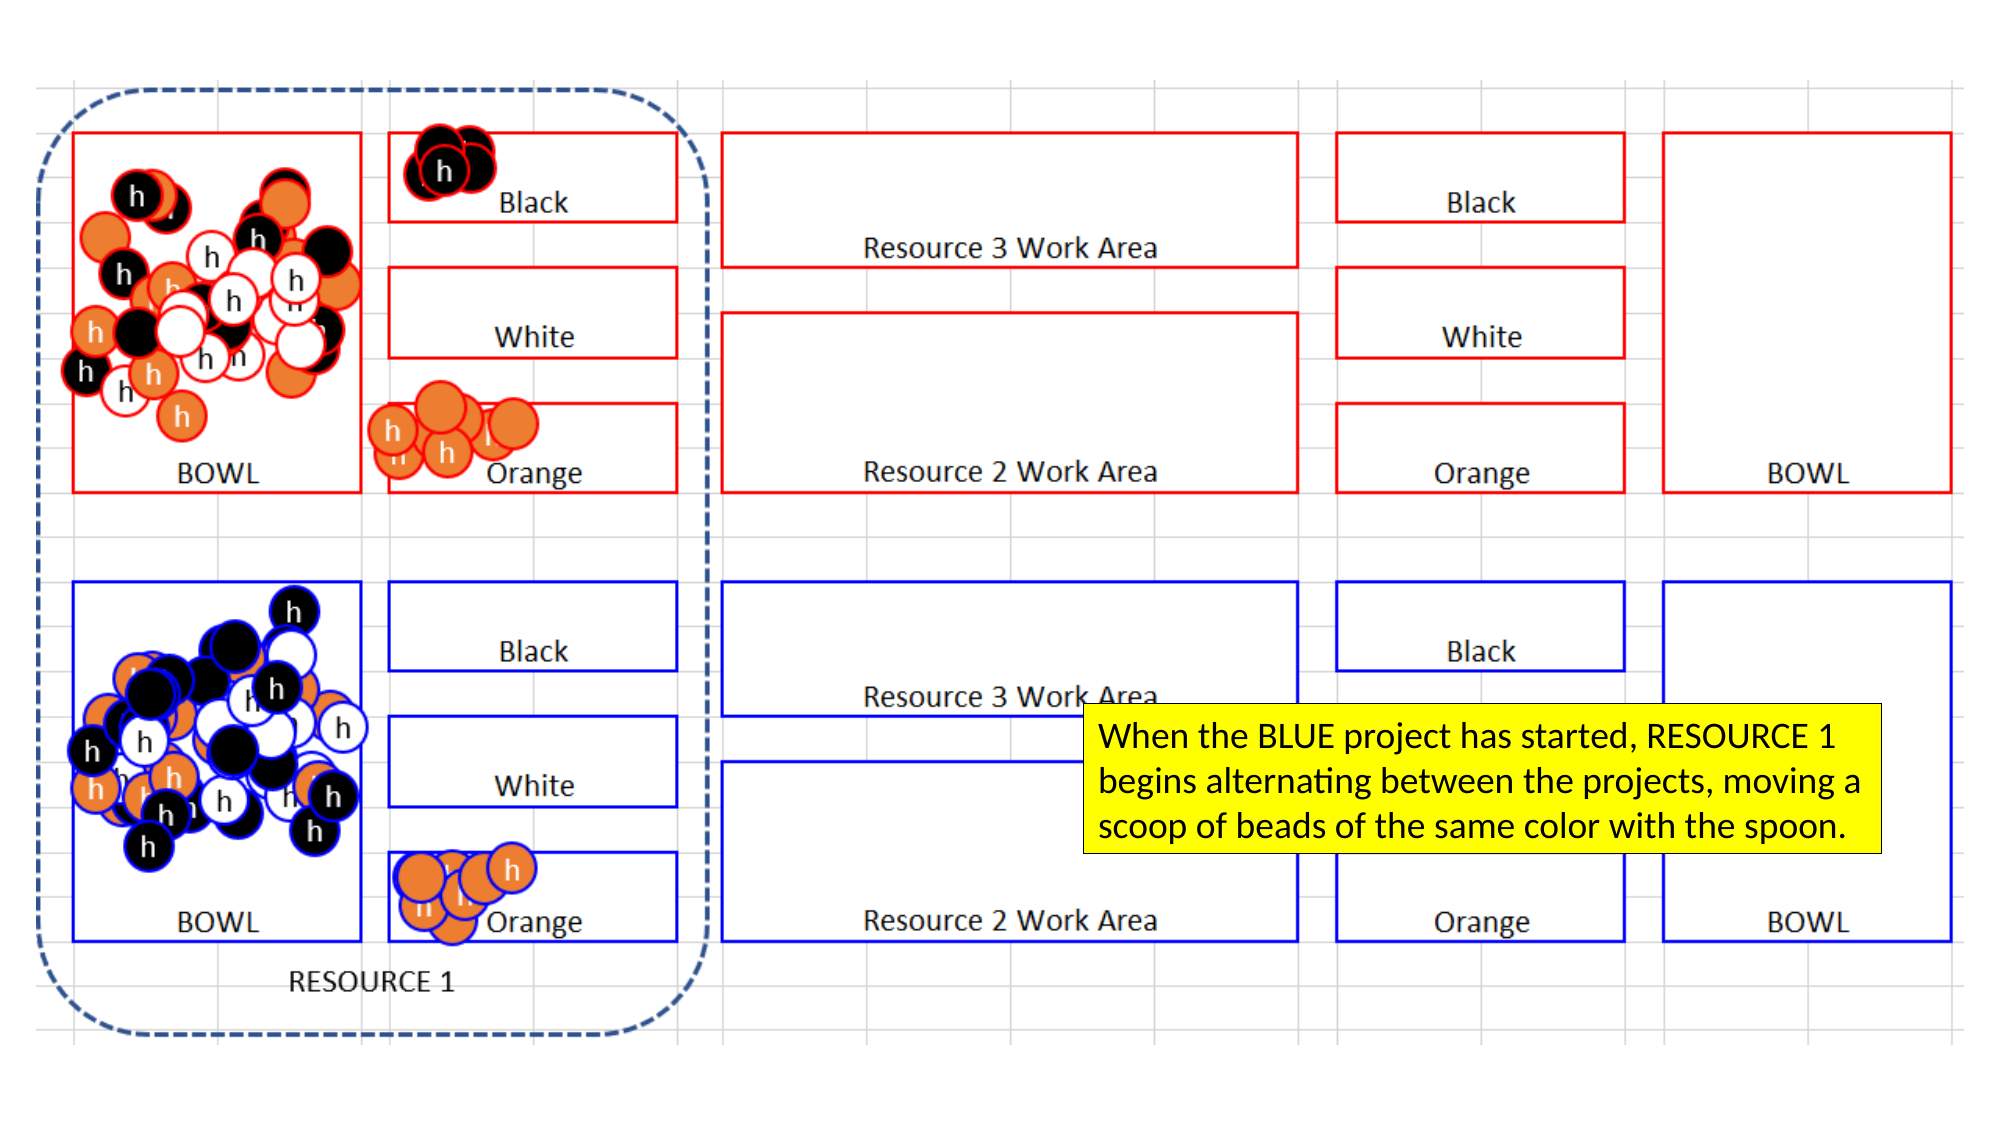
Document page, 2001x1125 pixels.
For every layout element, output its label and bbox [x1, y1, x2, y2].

picture [36, 80, 1964, 1045]
